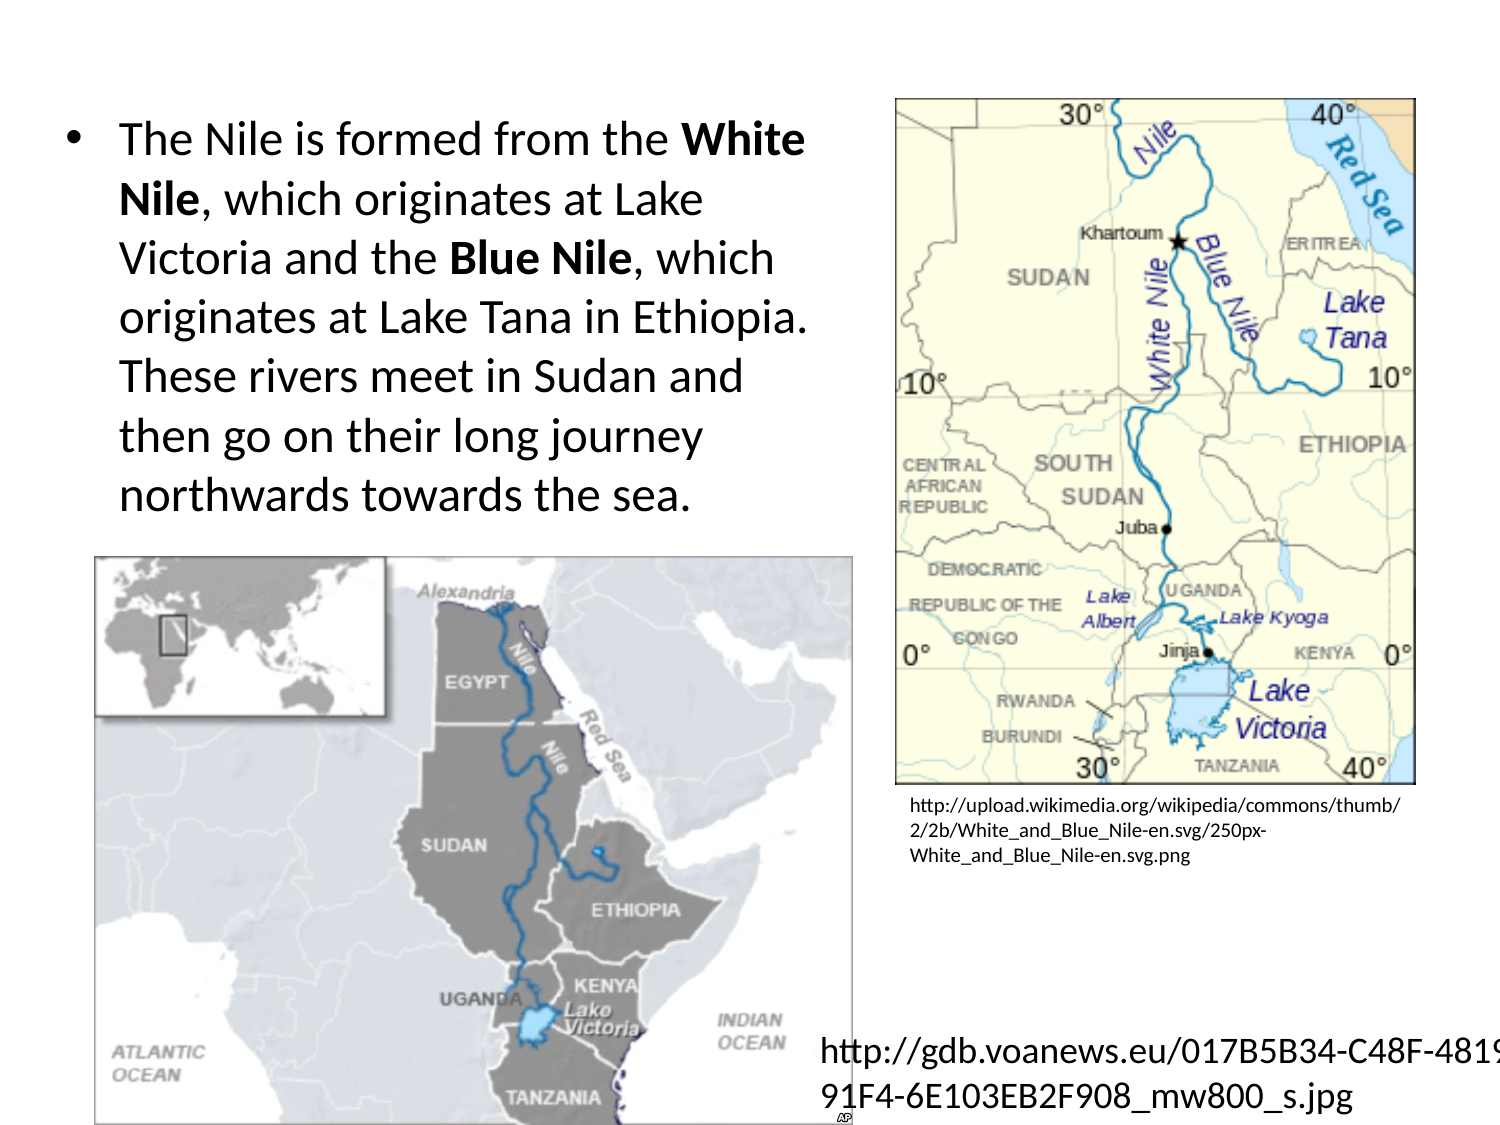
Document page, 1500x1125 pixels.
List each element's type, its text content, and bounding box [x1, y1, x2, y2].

list The Nile is formed from the White Nile, which originates at Lake Victoria and the Blue Nile, which originates at Lake Tana in Ethiopia. These rivers meet in Sudan and then go on their long journey northwards towards the sea. [50, 98, 853, 538]
picture [93, 555, 853, 1125]
text_box http://upload.wikimedia.org/wikipedia/commons/thumb/2/2b/White_and_Blue_Nile-en.svg/250px-White_and_Blue_Nile-en.svg.png [894, 784, 1450, 875]
picture [894, 98, 1417, 785]
text_box http://gdb.voanews.eu/017B5B34-C48F-4819-91F4-6E103EB2F908_mw800_s.jpg [857, 1018, 1500, 1124]
